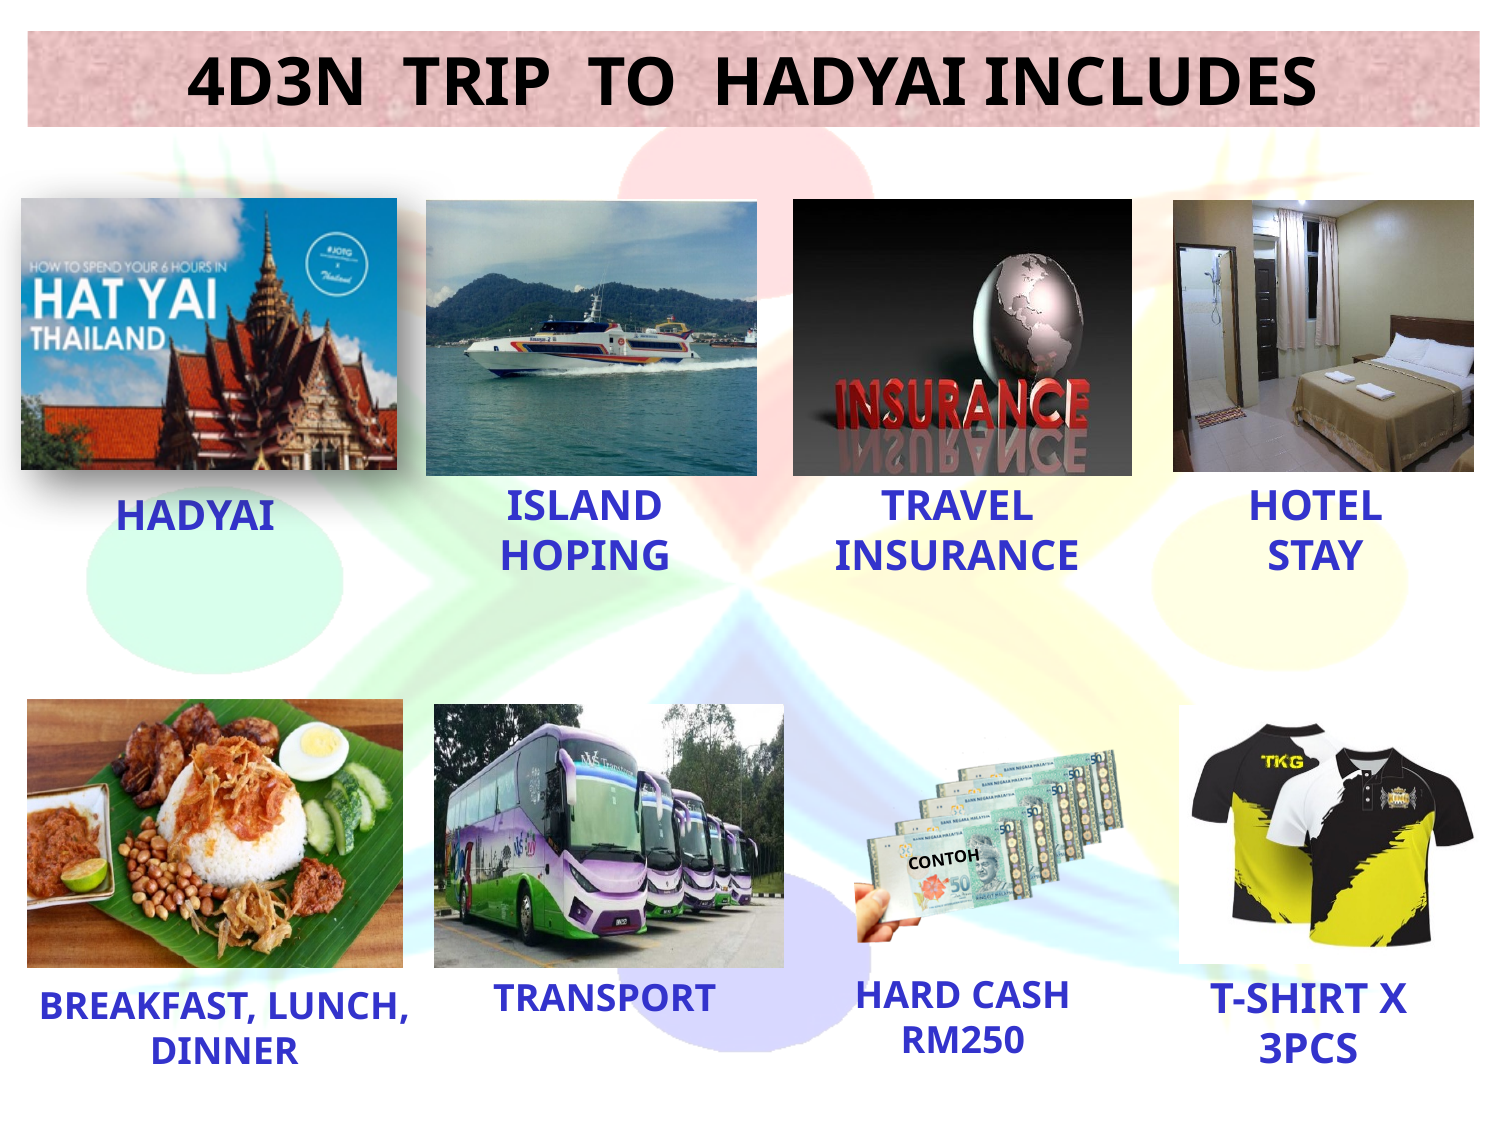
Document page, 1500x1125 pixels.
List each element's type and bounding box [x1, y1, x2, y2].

text_box [849, 726, 1138, 944]
picture [0, 0, 1500, 1125]
